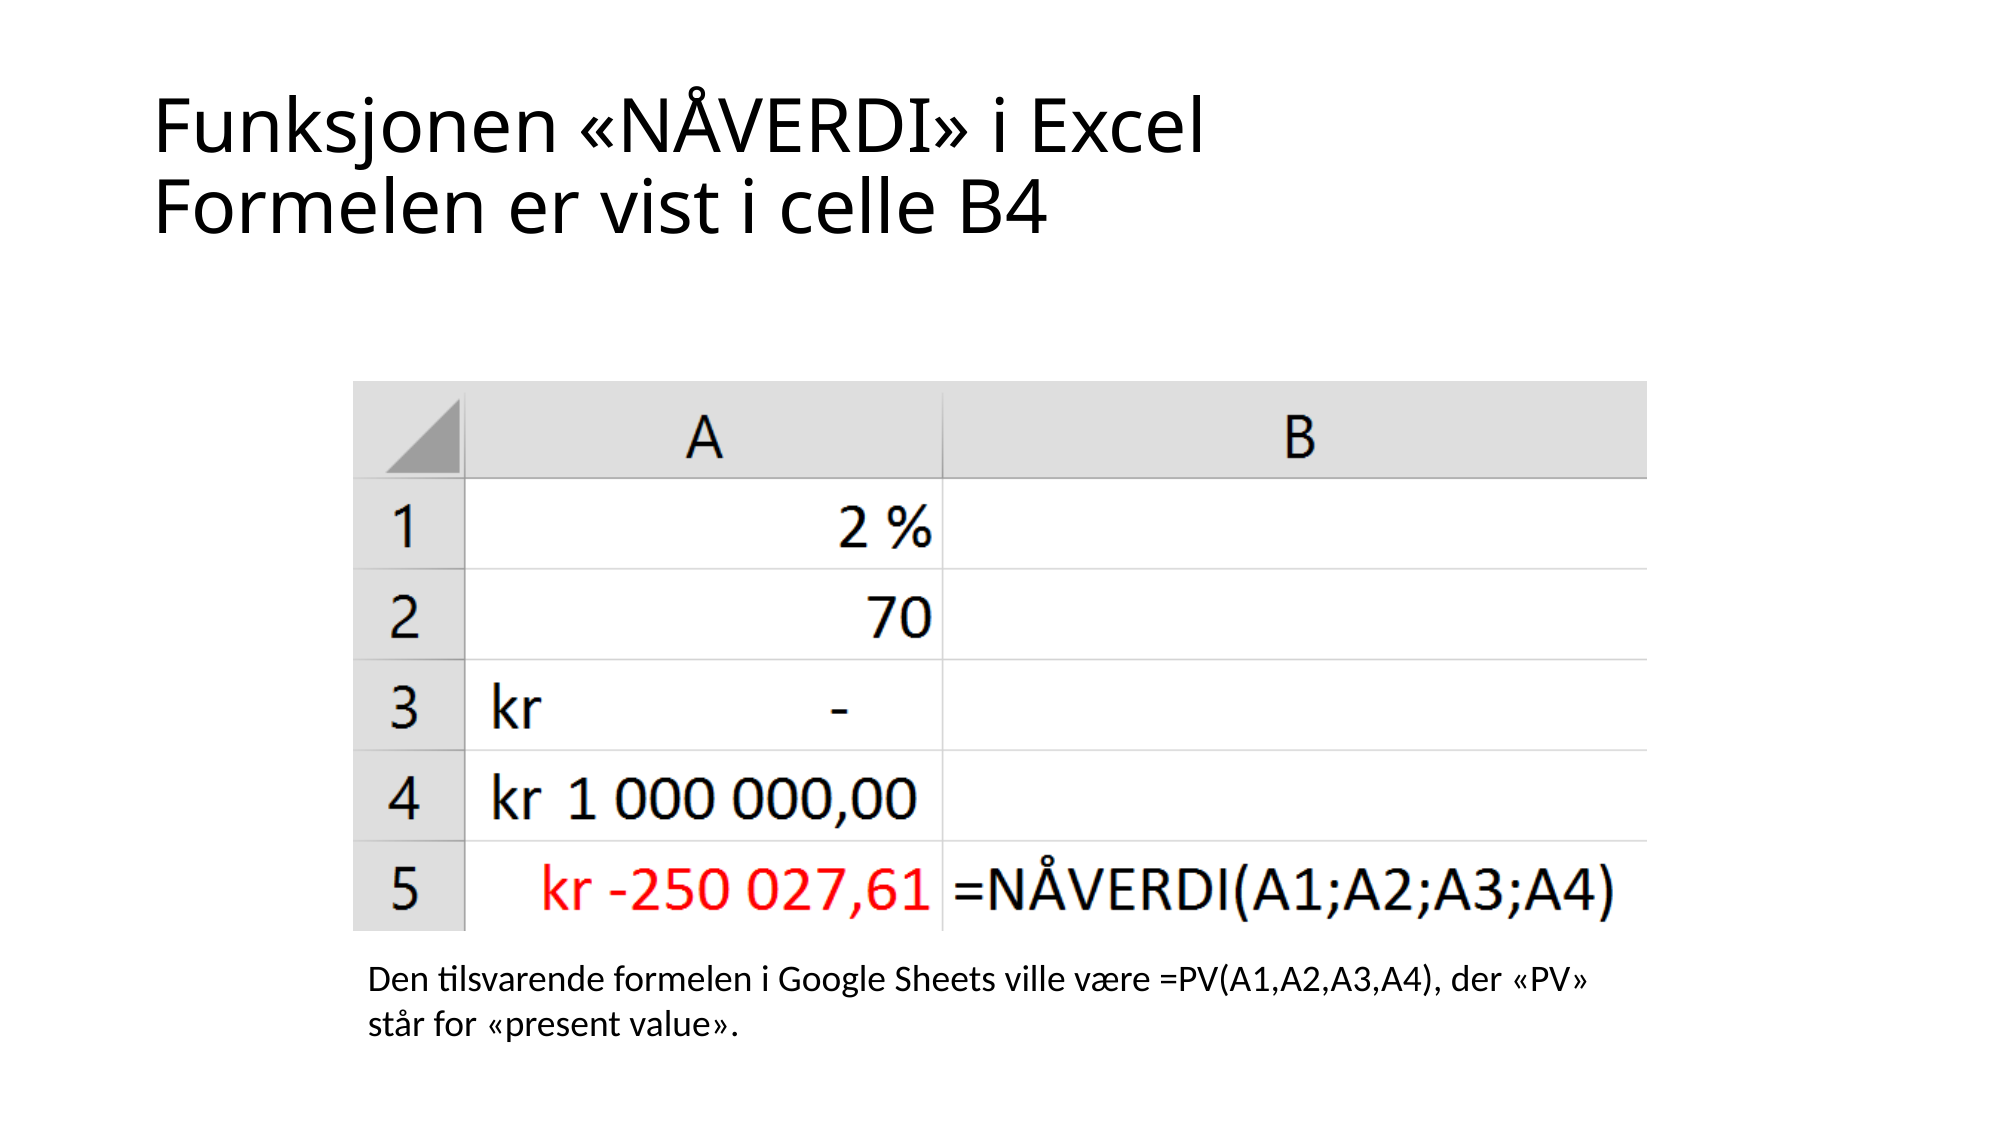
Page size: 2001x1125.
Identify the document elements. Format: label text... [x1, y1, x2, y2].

title Funksjonen «NÅVERDI» i Excel Formelen er vist i celle B4 [137, 59, 1863, 278]
text_box Den tilsvarende formelen i Google Sheets ville være =PV(A1,A2,A3,A4), der «PV» står for «present value». [353, 946, 1647, 1052]
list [353, 381, 1647, 931]
